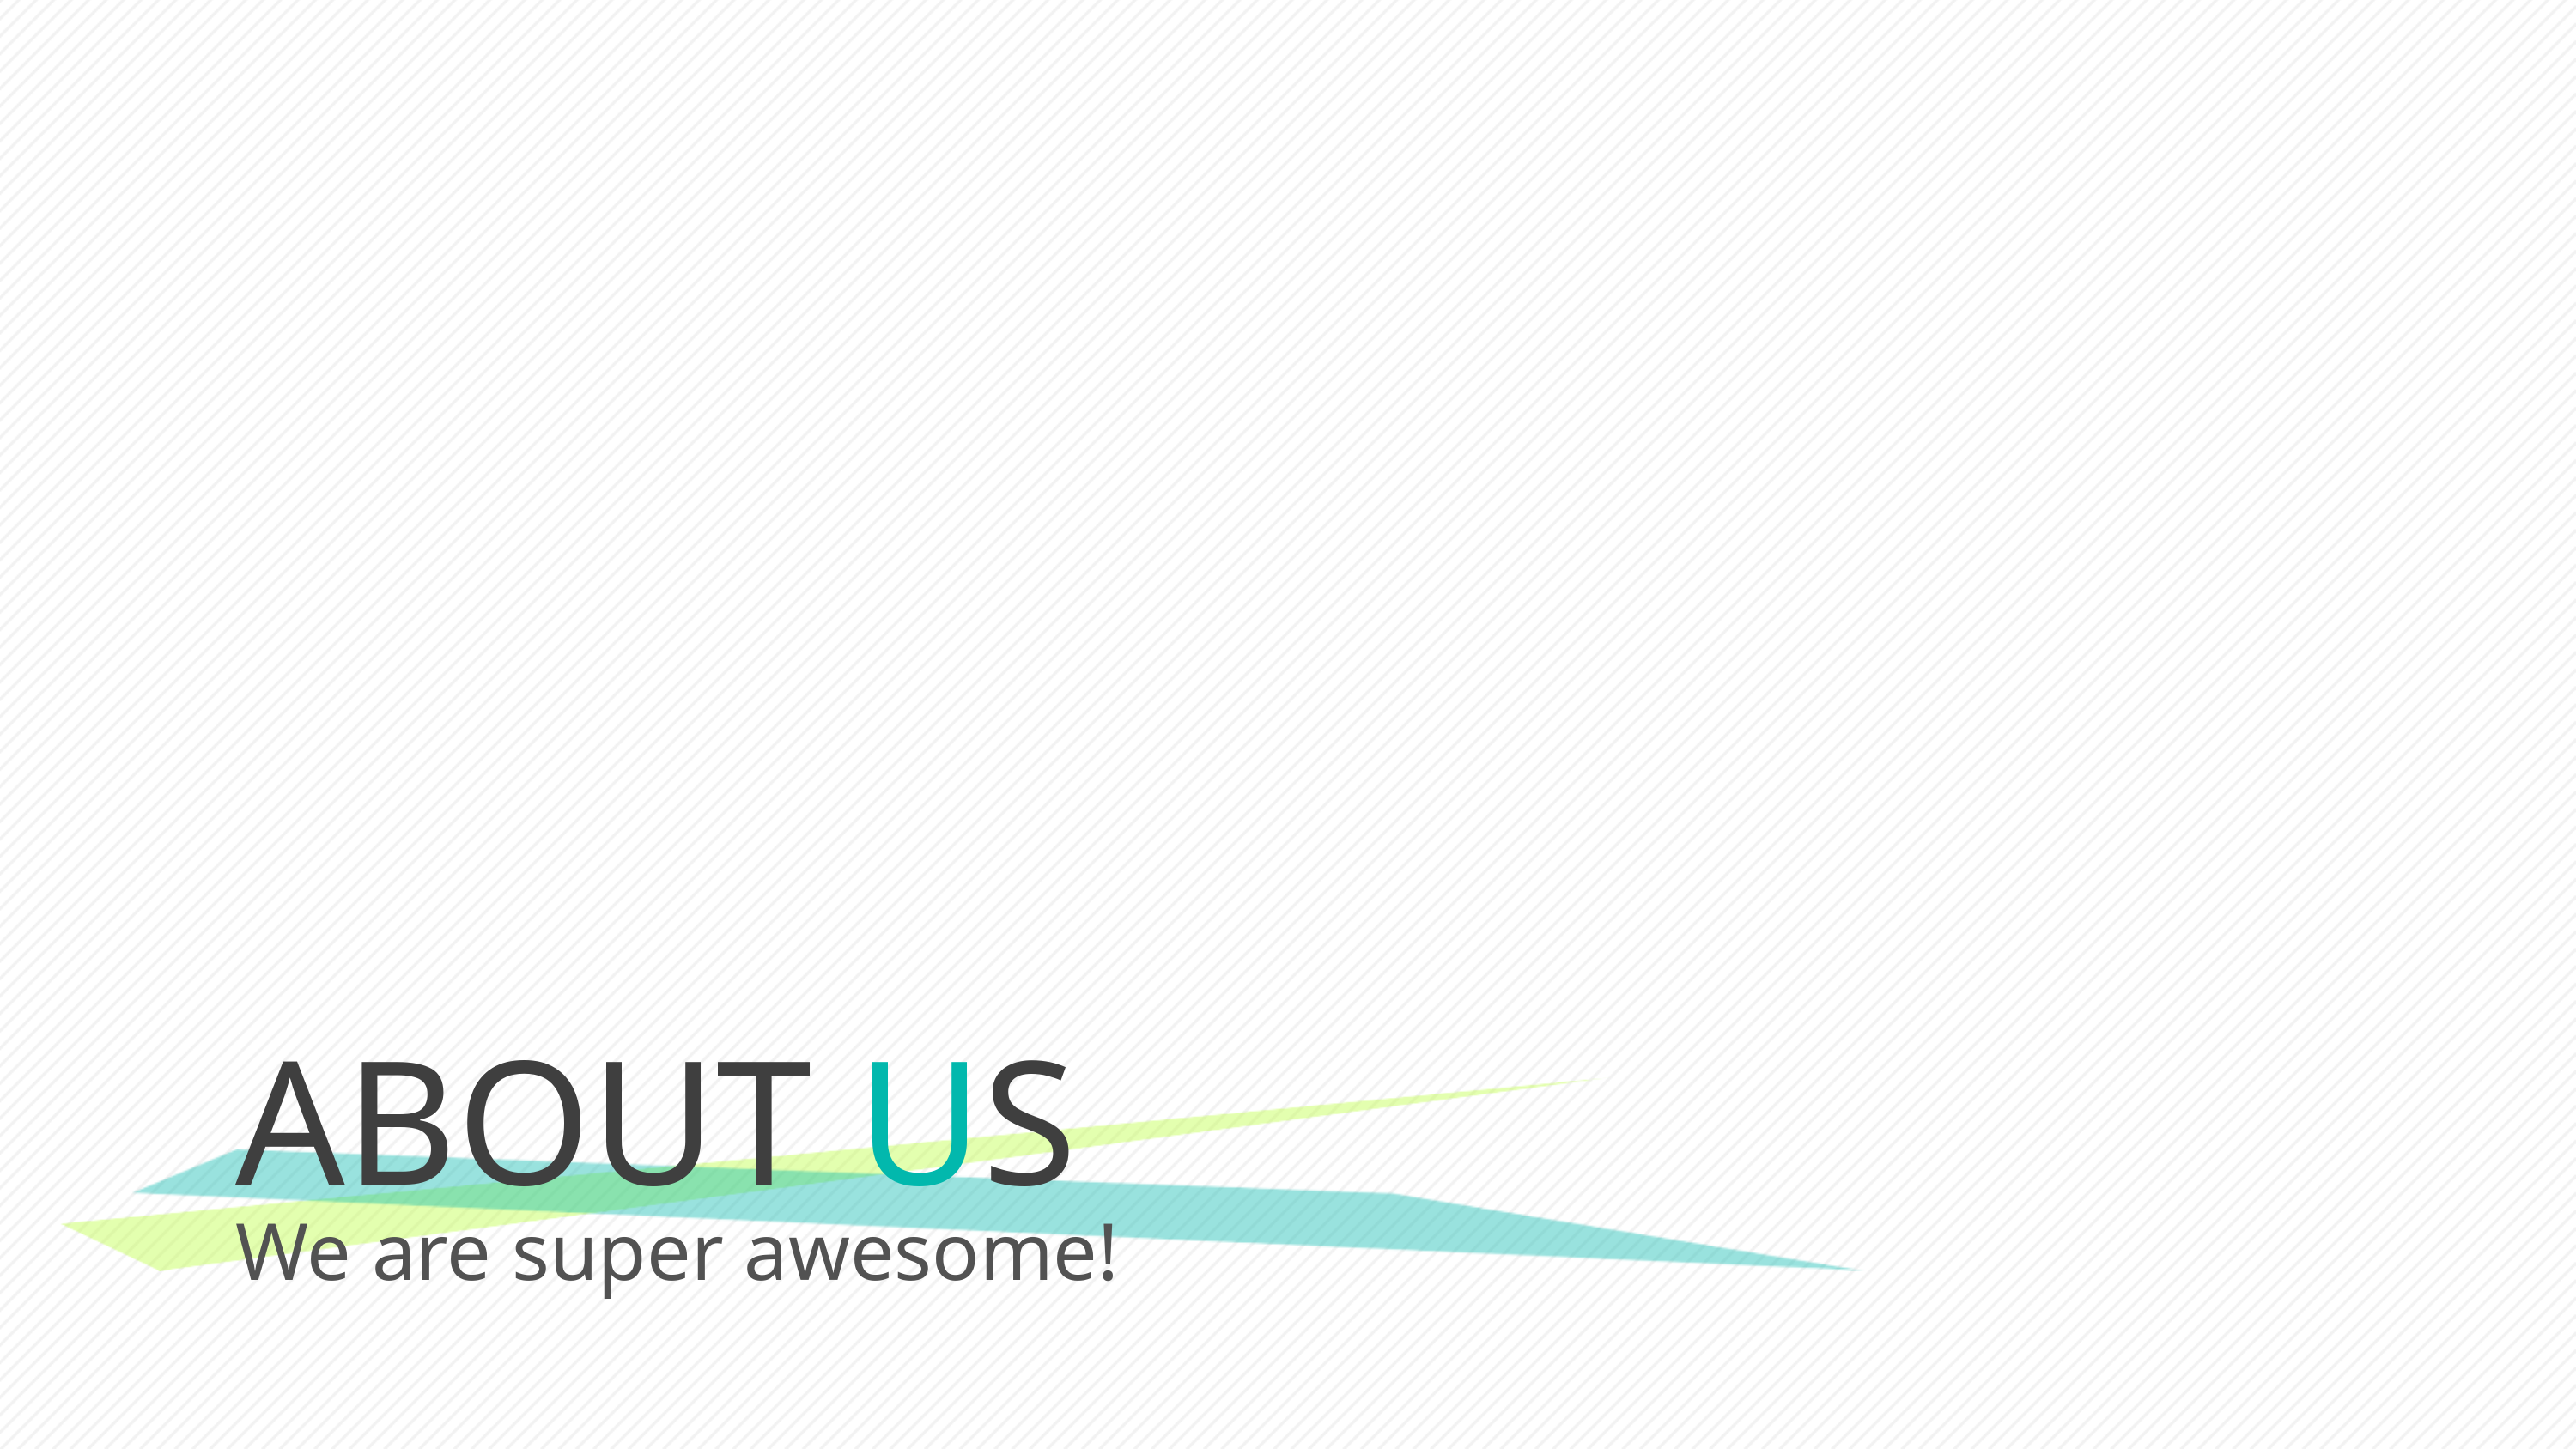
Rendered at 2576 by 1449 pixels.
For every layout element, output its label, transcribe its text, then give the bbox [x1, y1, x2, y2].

title ABOUT US [212, 1088, 2414, 1232]
picture [0, 0, 2576, 1449]
subtitle We are super awesome! [212, 1232, 2414, 1354]
